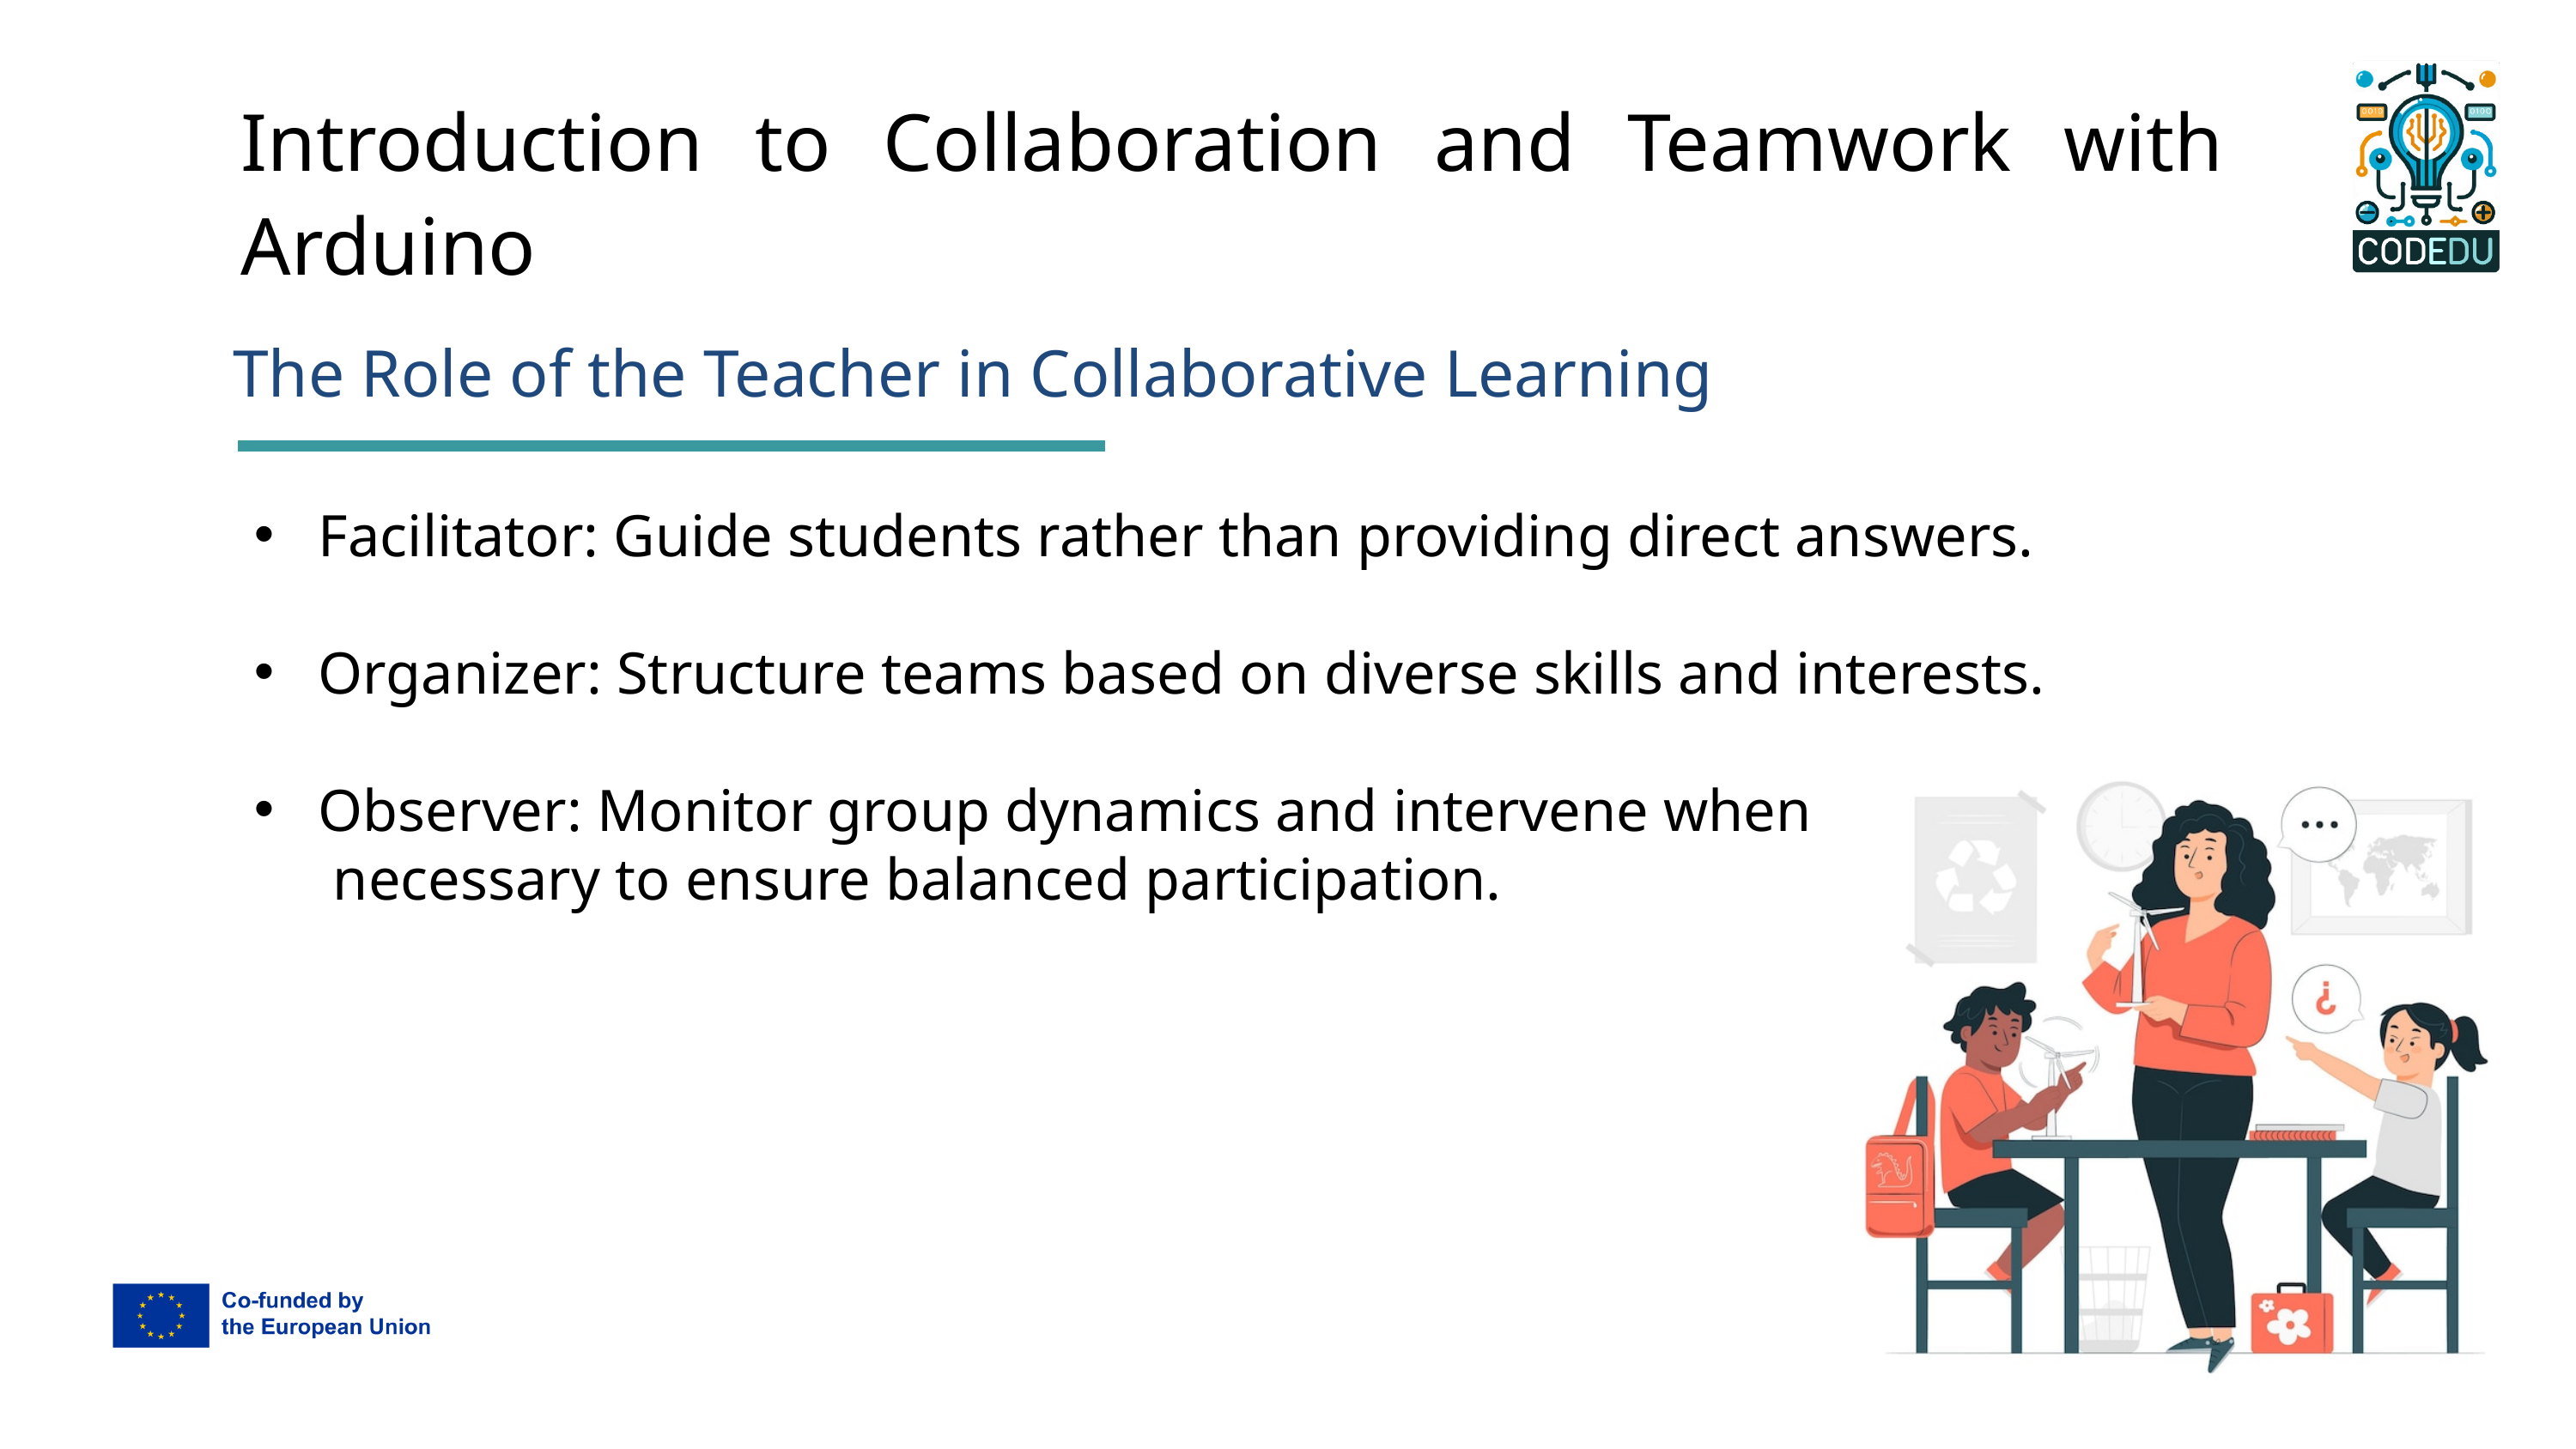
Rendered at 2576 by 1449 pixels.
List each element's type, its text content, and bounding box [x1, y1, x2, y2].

text_box The Role of the Teacher in Collaborative Learning [233, 296, 2387, 410]
text_box Introduction to Collaboration and Teamwork with Arduino [240, 82, 2217, 291]
text_box [107, 1278, 443, 1353]
picture [2221, 0, 2576, 395]
text_box Facilitator: Guide students rather than providing direct answers. Organizer: Structure teams based on diverse skills and interests. Observer: Monitor group dynamics and intervene when necessary to ensure balanced participation. [240, 486, 2410, 1161]
picture [1850, 725, 2508, 1384]
